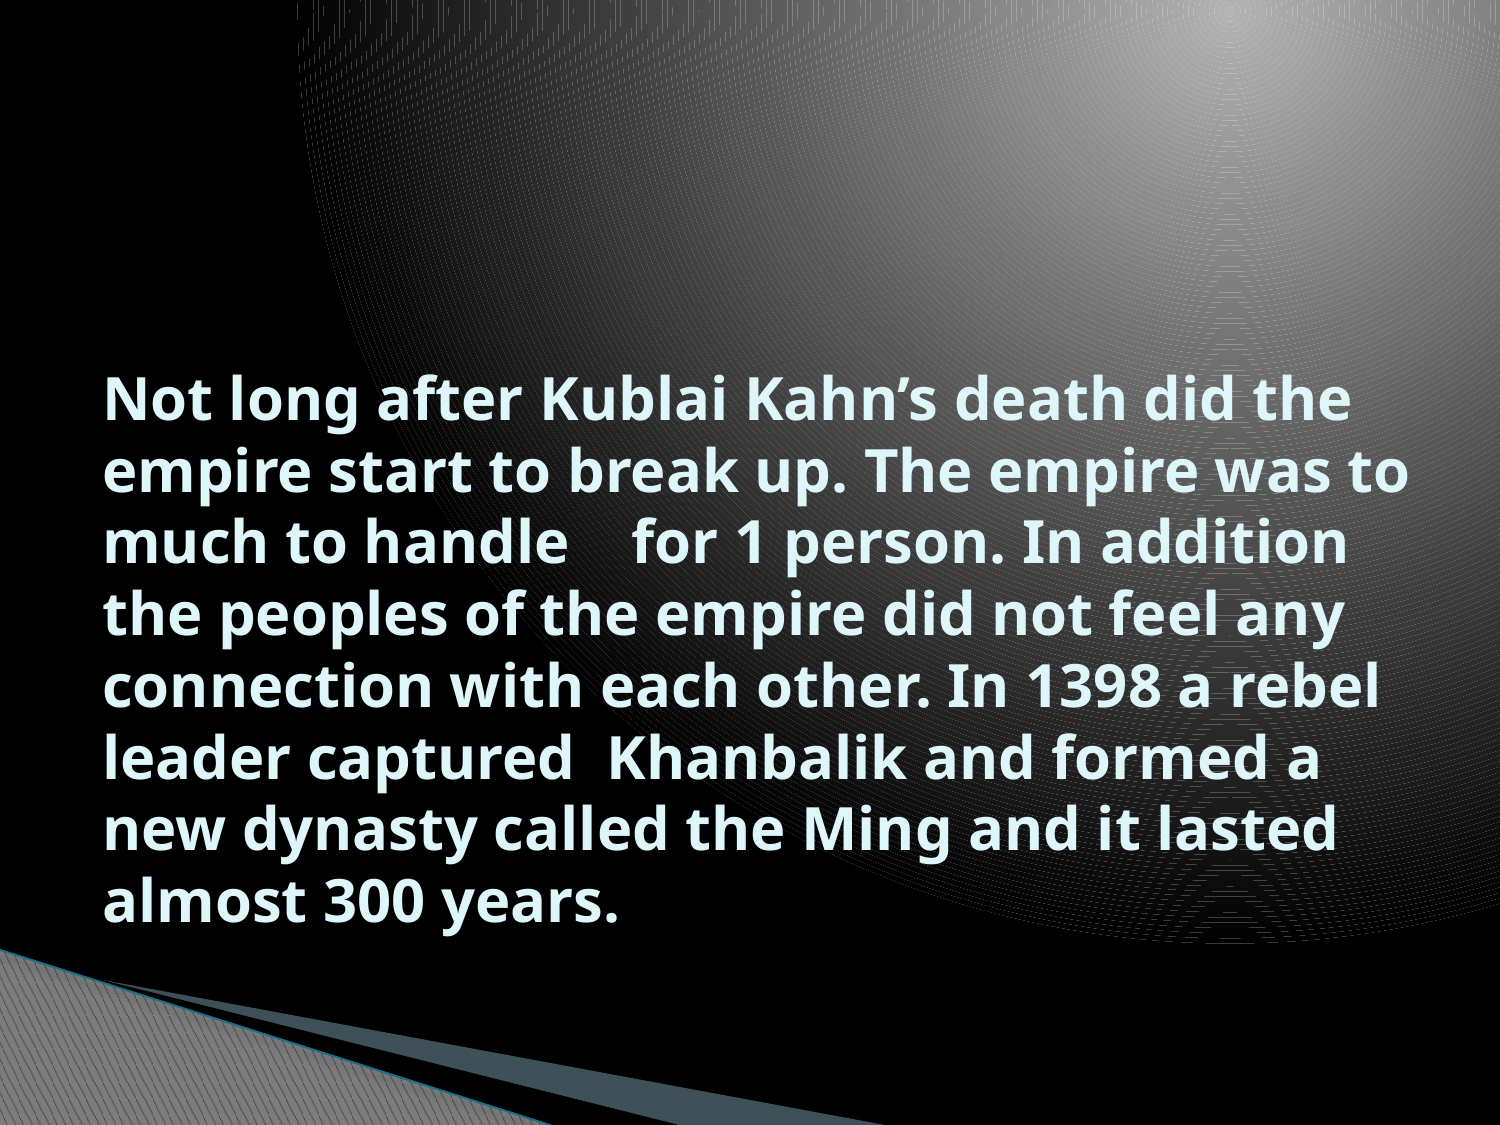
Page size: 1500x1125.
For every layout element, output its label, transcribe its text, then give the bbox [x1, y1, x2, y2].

title Not long after Kublai Kahn’s death did the empire start to break up. The empire was to much to handle for 1 person. In addition the peoples of the empire did not feel any connection with each other. In 1398 a rebel leader captured Khanbalik and formed a new dynasty called the Ming and it lasted almost 300 years. [87, 350, 1438, 946]
picture [0, 952, 543, 1125]
